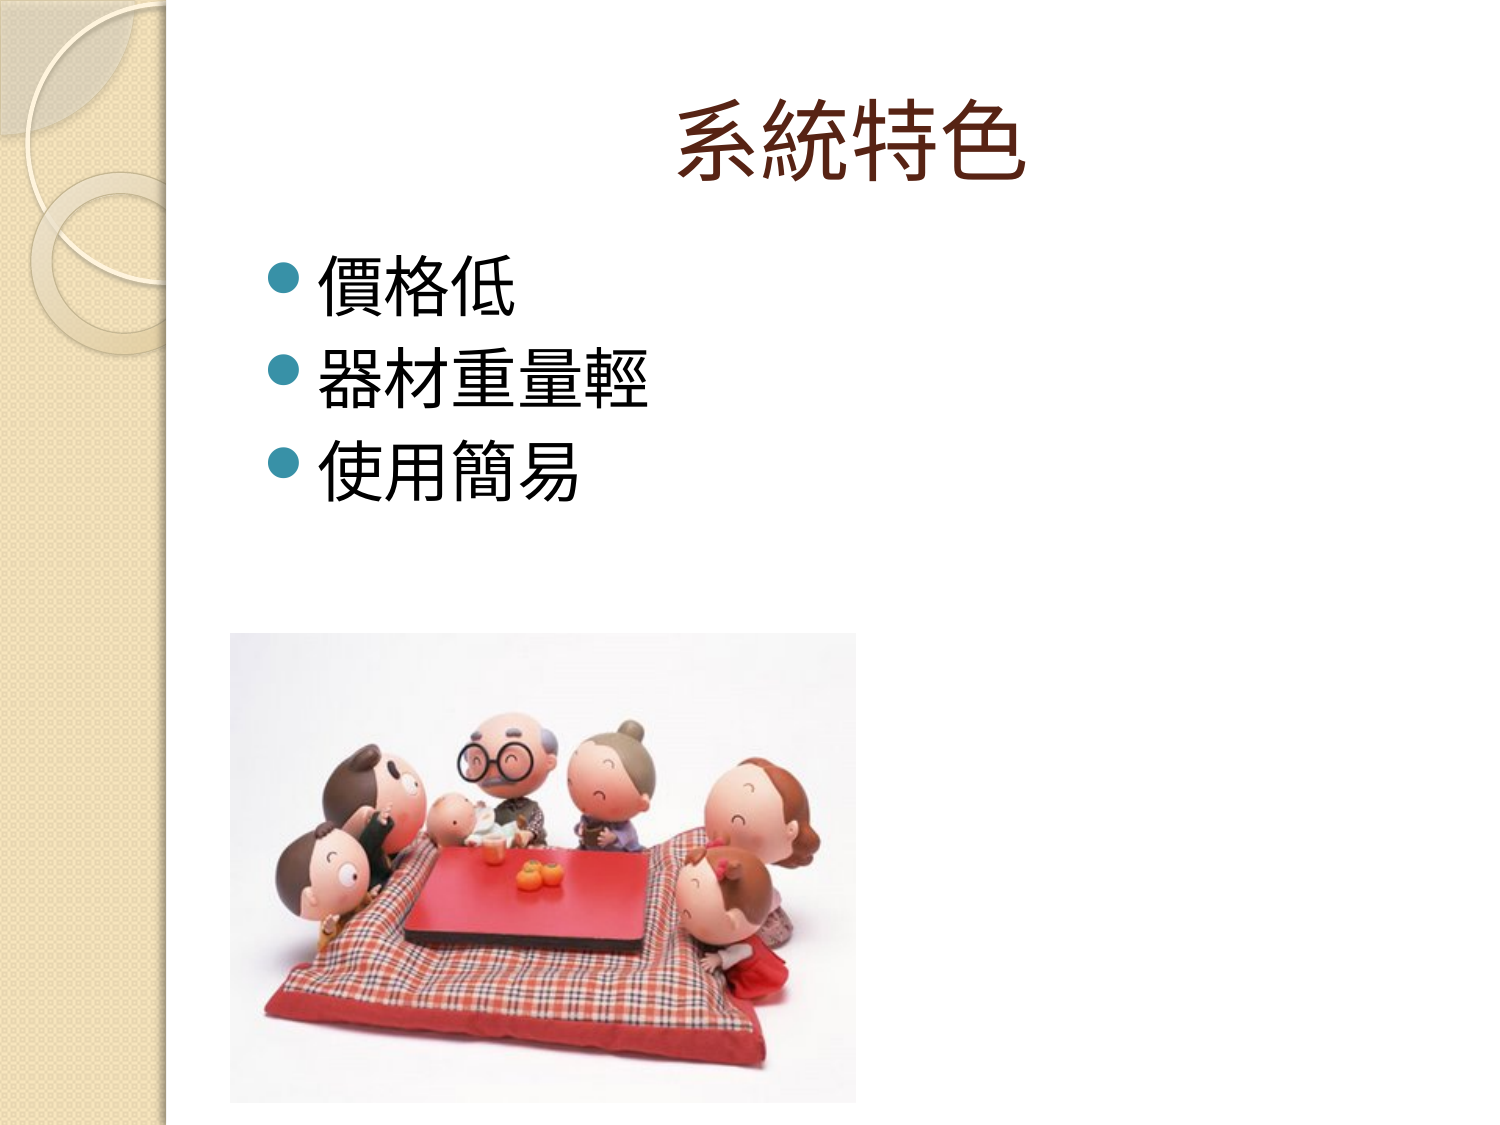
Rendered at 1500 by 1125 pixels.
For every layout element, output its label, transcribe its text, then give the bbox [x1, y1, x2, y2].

picture [229, 633, 856, 1103]
title 系統特色 [235, 45, 1466, 233]
list 價格低 器材重量輕 使用簡易 [235, 237, 1466, 1025]
